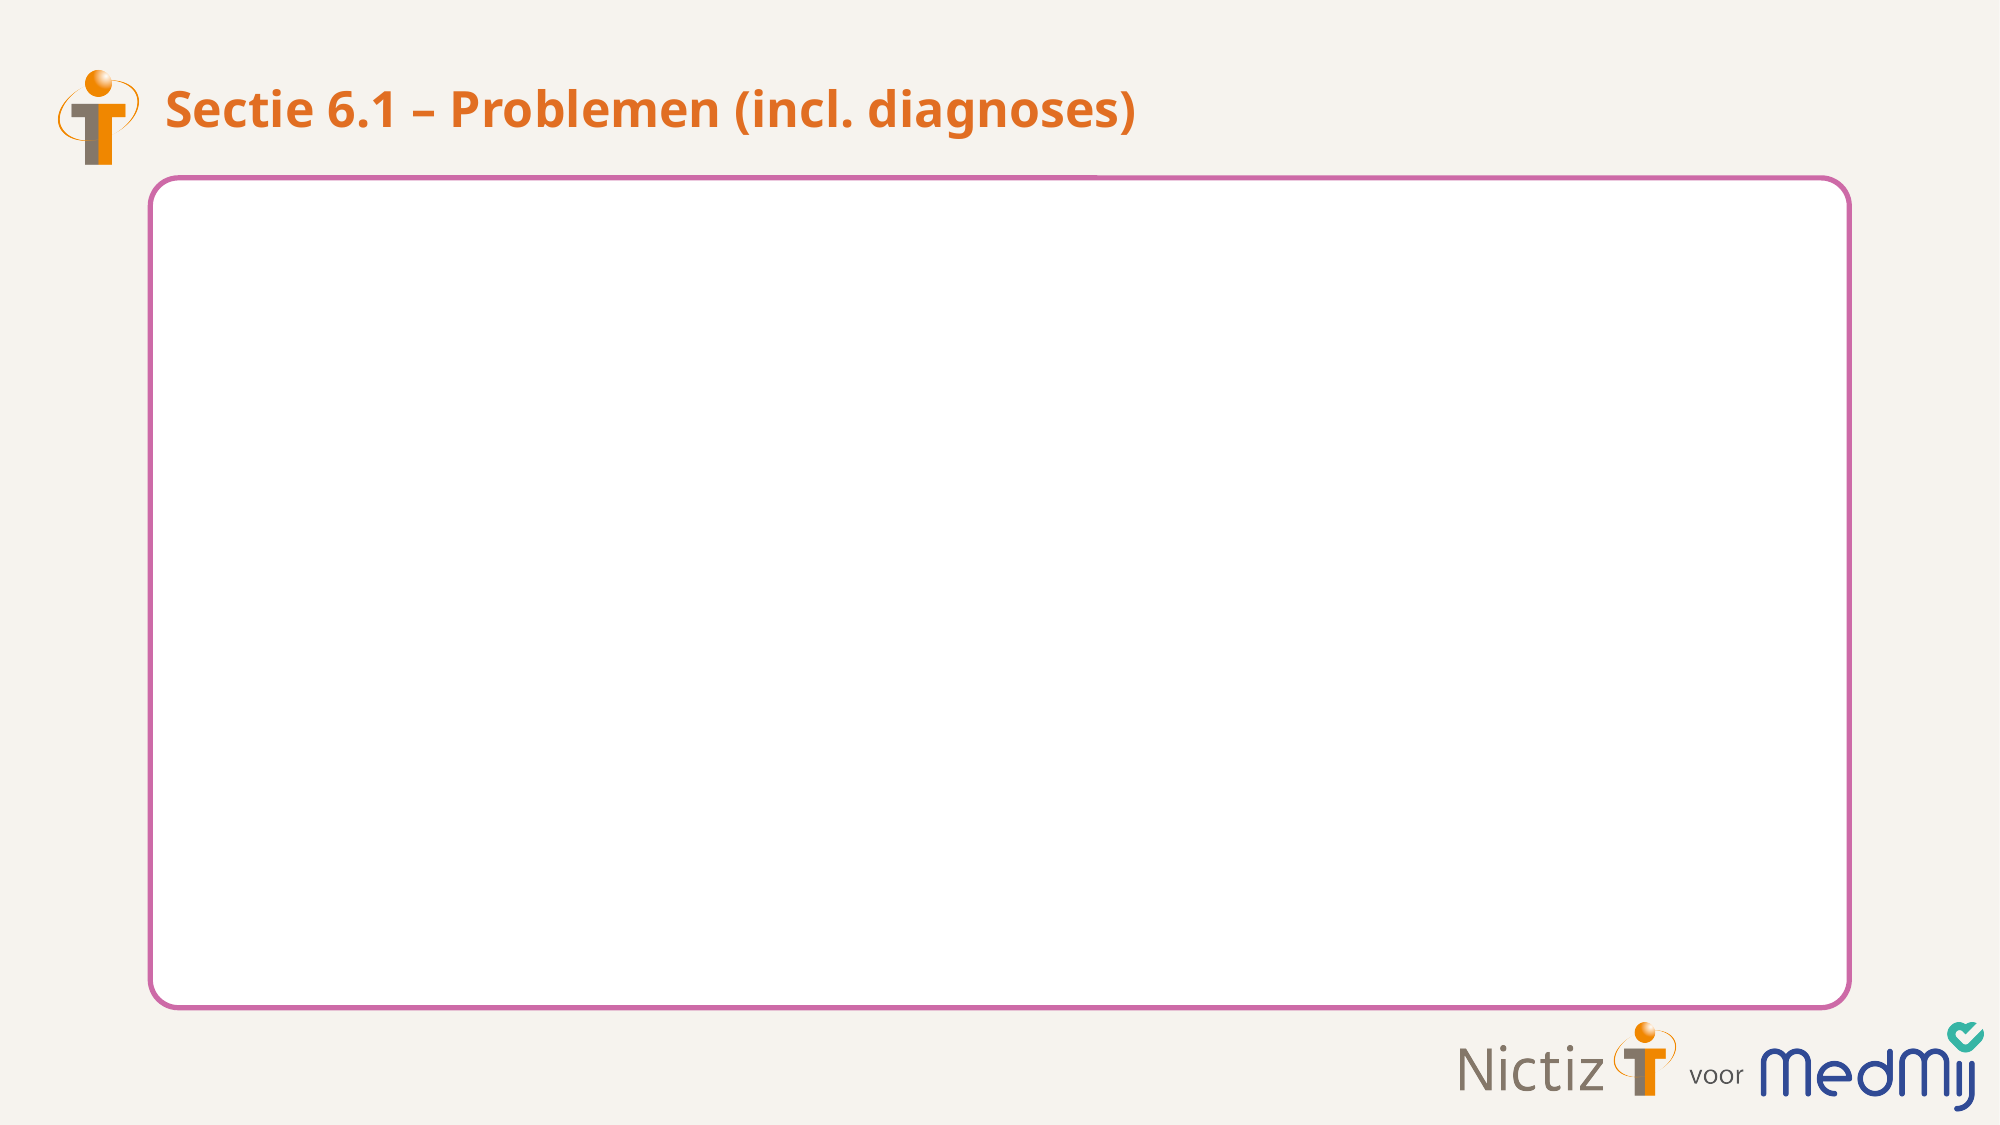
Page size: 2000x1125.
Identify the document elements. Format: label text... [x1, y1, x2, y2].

picture [1457, 1019, 1988, 1113]
title Sectie 6.1 – Problemen (incl. diagnoses) [150, 76, 1850, 165]
picture [50, 66, 151, 187]
